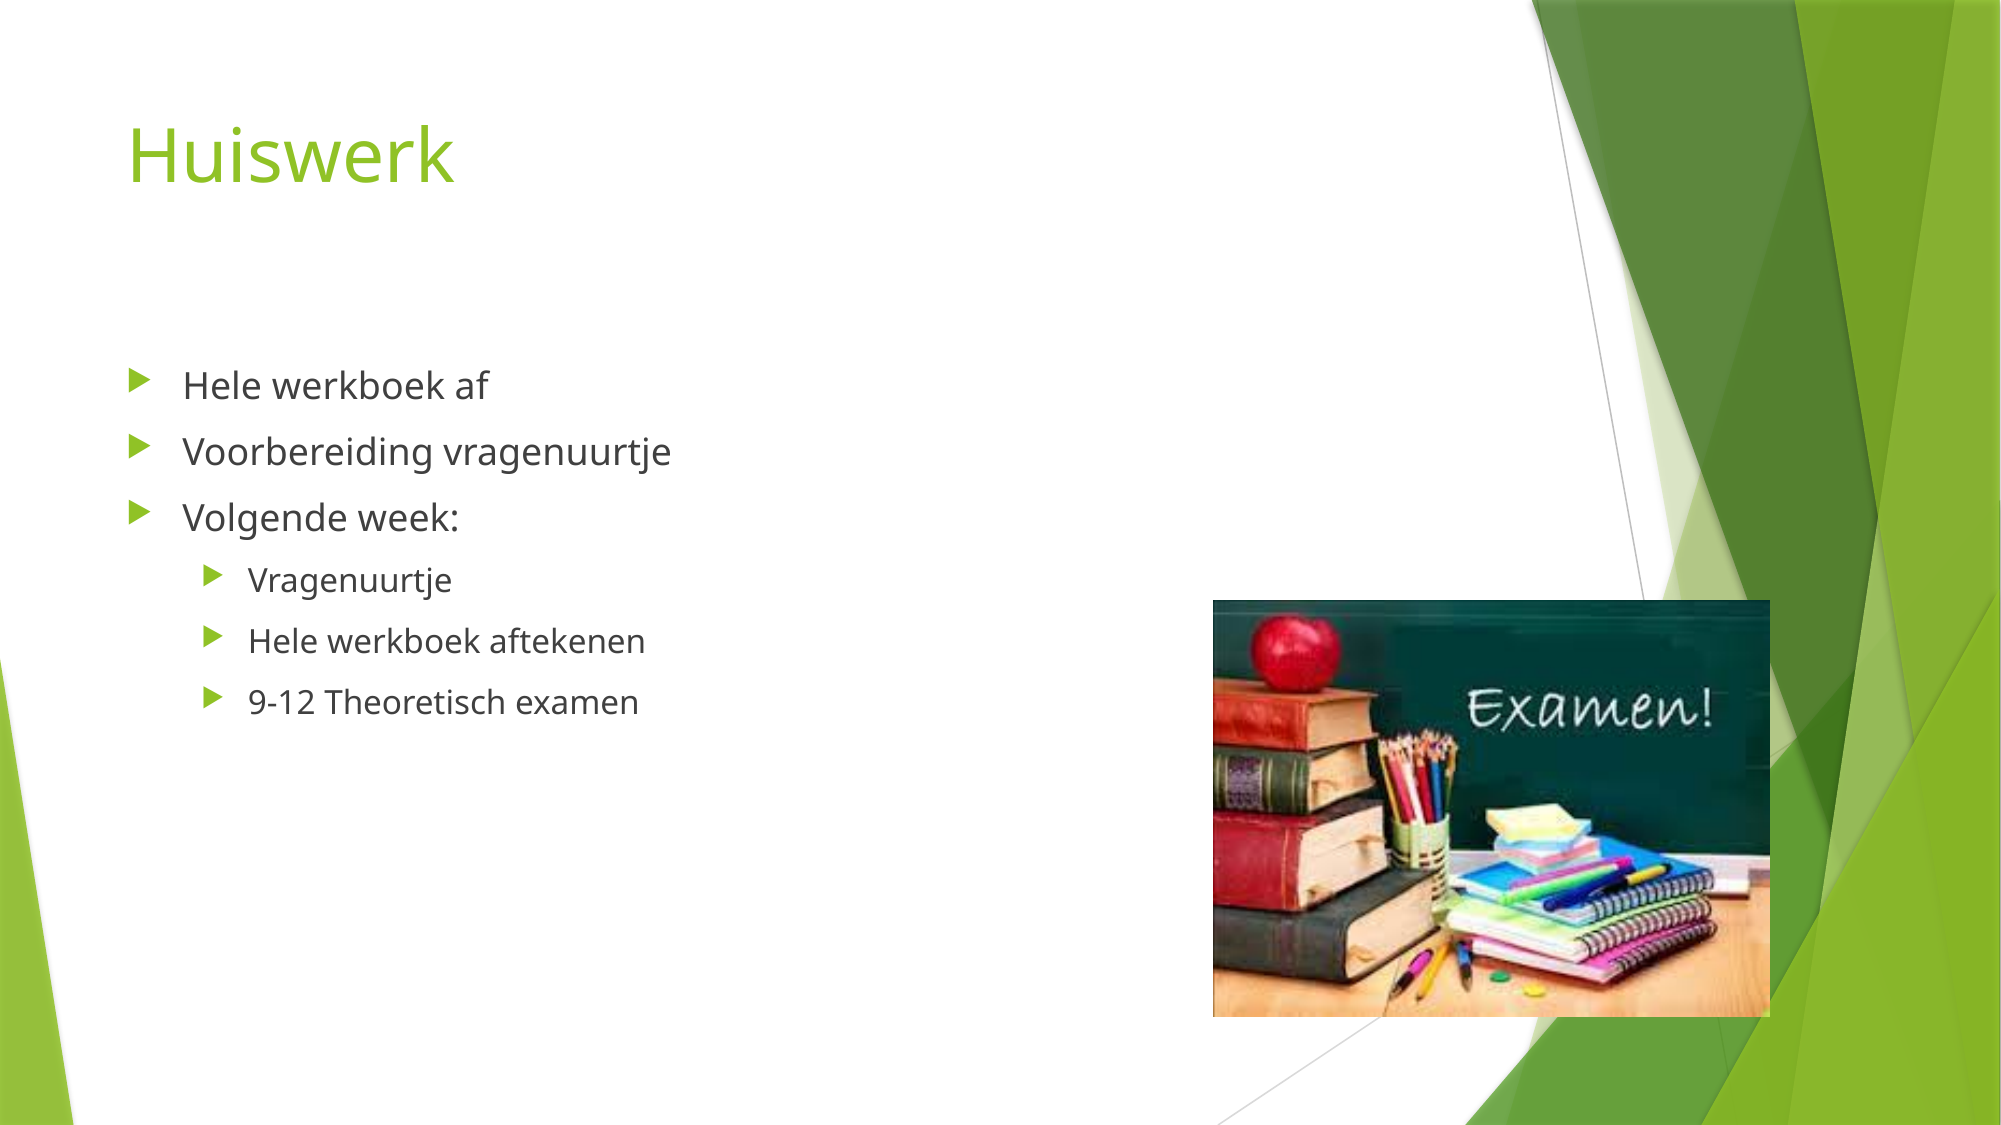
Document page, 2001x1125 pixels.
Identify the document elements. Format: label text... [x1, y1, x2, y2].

title Huiswerk [111, 99, 1522, 317]
list Hele werkboek af Voorbereiding vragenuurtje Volgende week: Vragenuurtje Hele werkboek aftekenen 9-12 Theoretisch examen [111, 354, 1522, 992]
picture [1213, 599, 1770, 1017]
